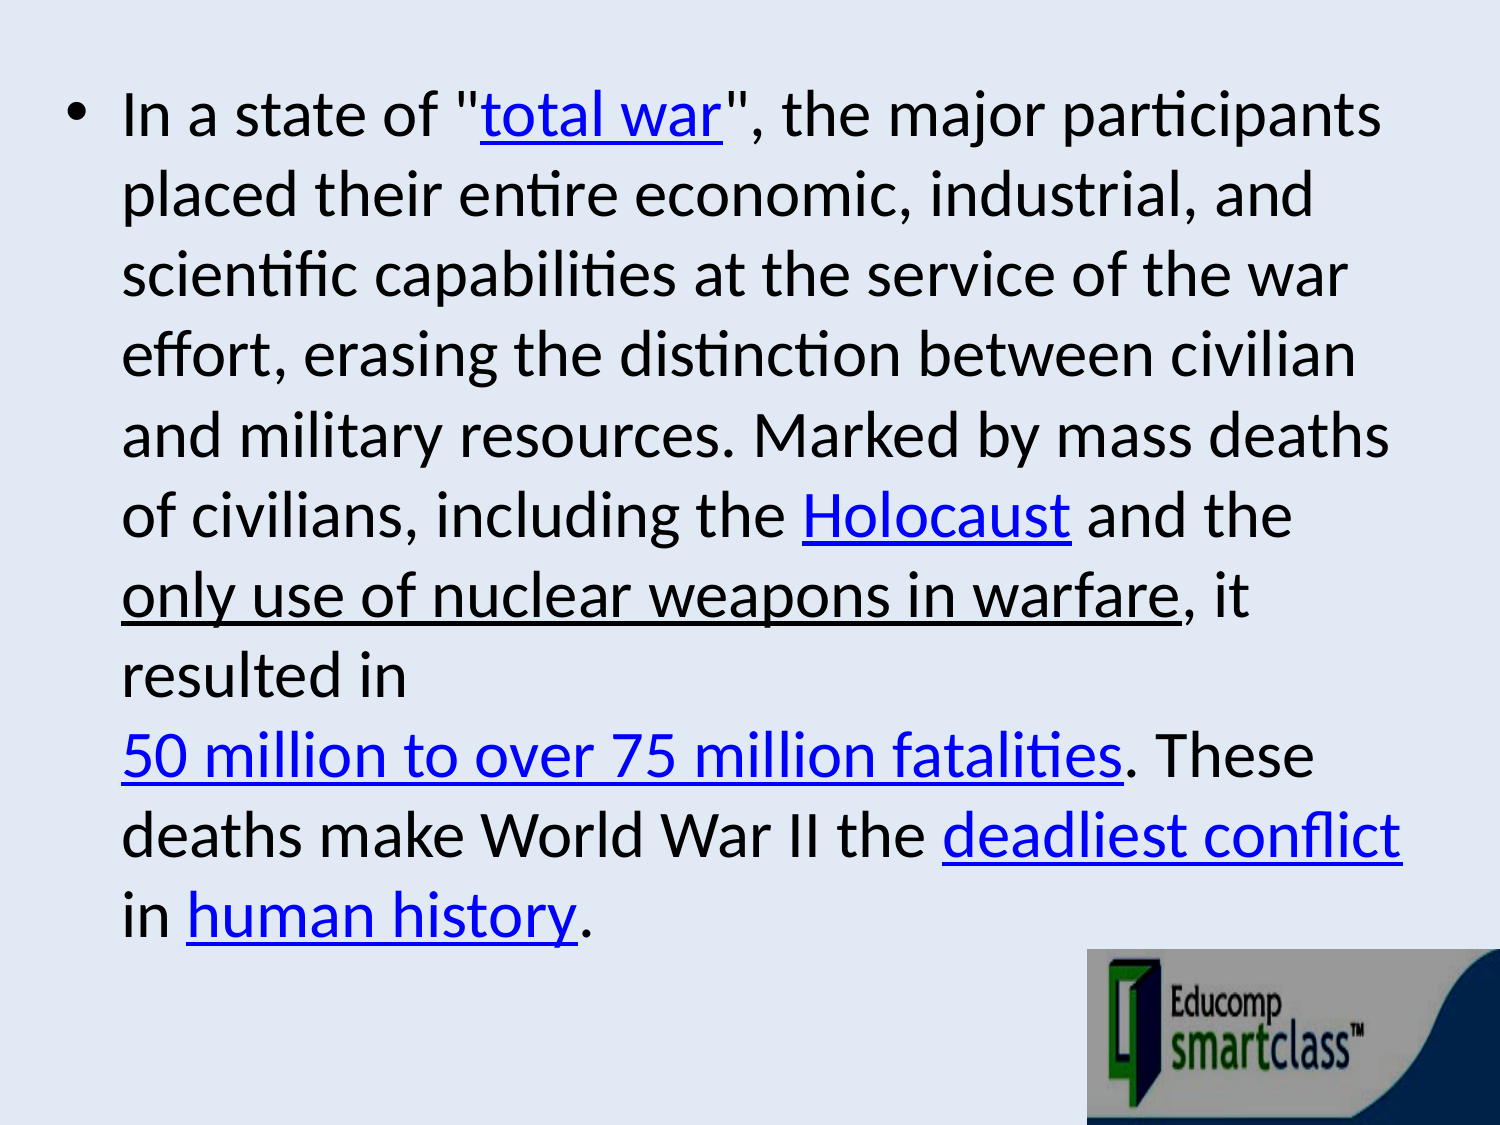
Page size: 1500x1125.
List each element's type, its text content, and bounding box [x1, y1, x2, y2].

list In a state of "total war", the major participants placed their entire economic, industrial, and scientific capabilities at the service of the war effort, erasing the distinction between civilian and military resources. Marked by mass deaths of civilians, including the Holocaust and the only use of nuclear weapons in warfare, it resulted in 50 million to over 75 million fatalities. These deaths make World War II the deadliest conflict in human history. [50, 62, 1425, 1125]
picture [1087, 949, 1500, 1125]
